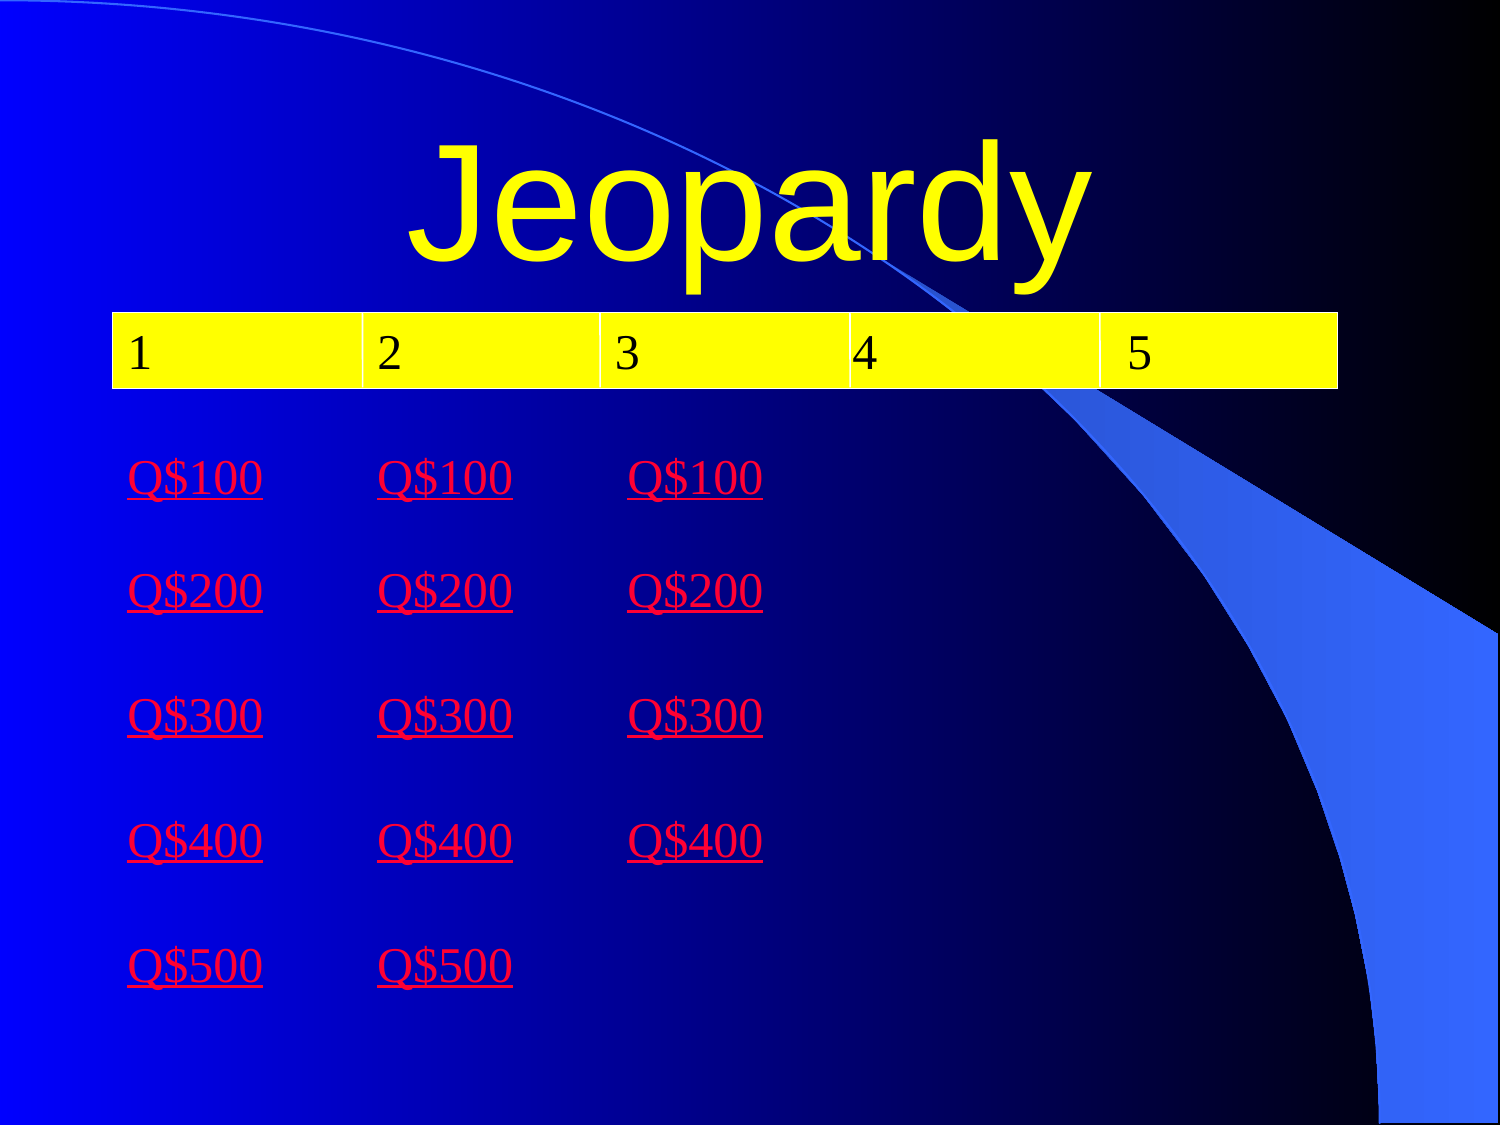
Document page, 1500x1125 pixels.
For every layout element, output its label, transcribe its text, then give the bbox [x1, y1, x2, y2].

text_box Q$400 [362, 799, 588, 875]
text_box Q$500 [112, 924, 338, 1000]
text_box Q$400 [612, 799, 838, 875]
text_box Q$200 [612, 549, 838, 625]
text_box Q$200 [362, 549, 588, 625]
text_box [112, 312, 1338, 389]
text_box Q$100 [112, 437, 338, 513]
text_box Q$300 [112, 674, 338, 750]
text_box Q$300 [362, 674, 588, 750]
text_box Q$300 [612, 674, 838, 750]
text_box Q$100 [362, 437, 588, 513]
title Jeopardy [112, 99, 1388, 288]
text_box Q$500 [362, 924, 588, 1000]
text_box Q$200 [112, 549, 338, 625]
text_box Q$400 [112, 799, 338, 875]
text_box Q$100 [612, 437, 838, 513]
